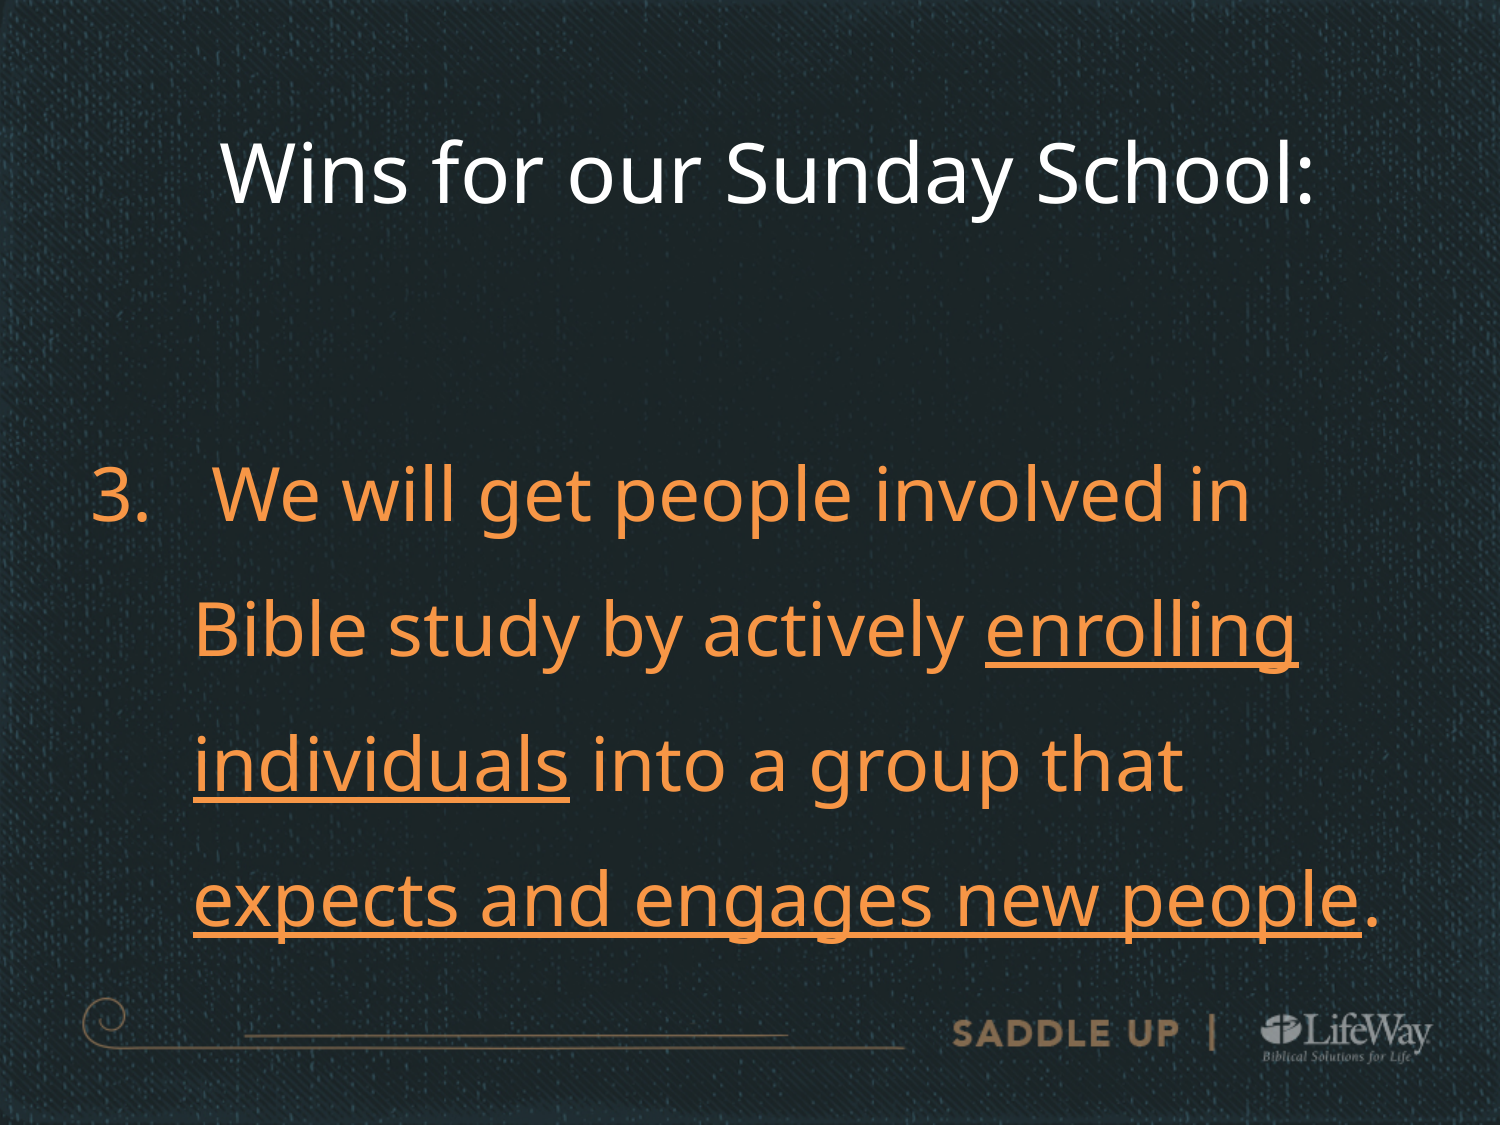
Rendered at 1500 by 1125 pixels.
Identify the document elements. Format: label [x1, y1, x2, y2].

list [0, 0, 1500, 1125]
